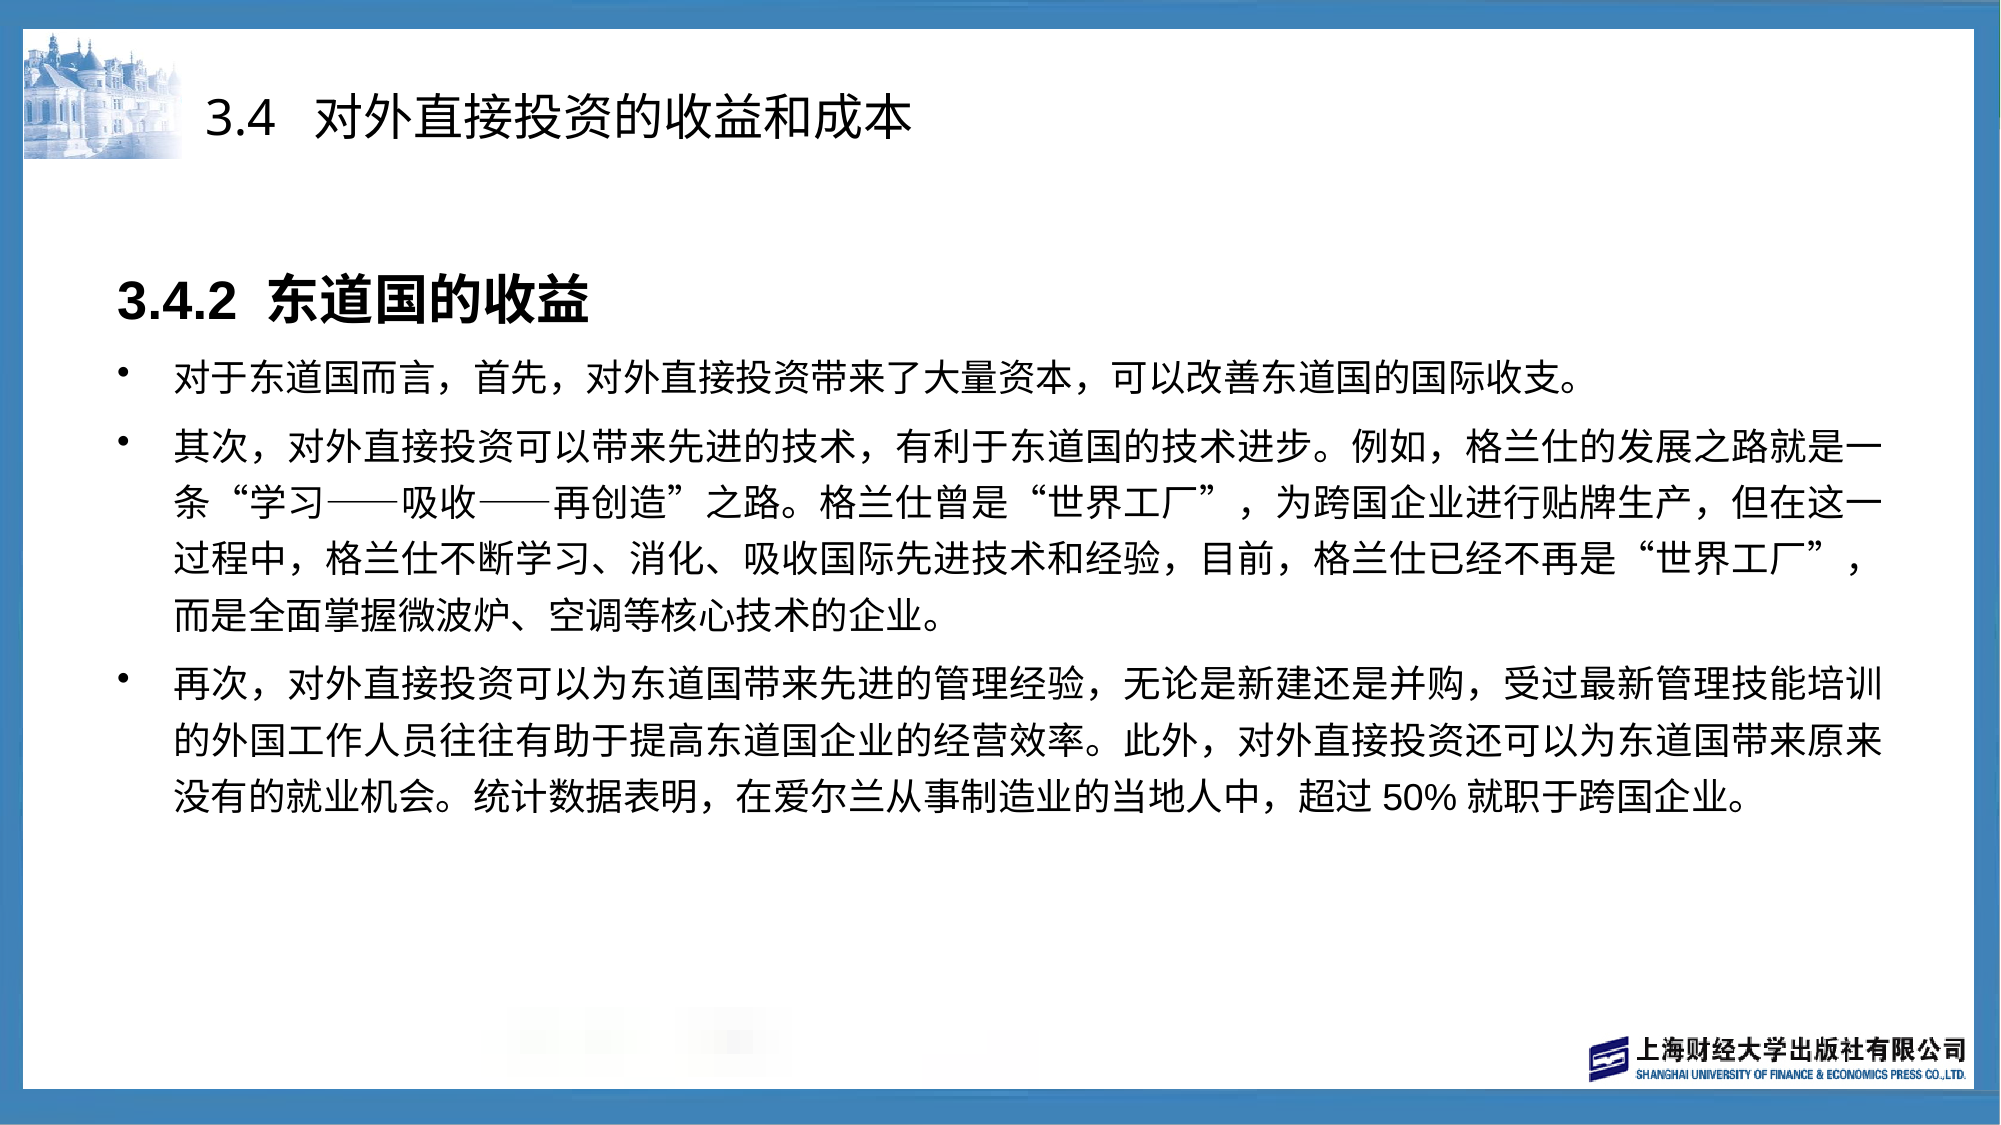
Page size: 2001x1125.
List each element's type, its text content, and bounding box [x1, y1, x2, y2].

list 3.4.2 东道国的收益 对于东道国而言，首先，对外直接投资带来了大量资本，可以改善东道国的国际收支。 其次，对外直接投资可以带来先进的技术，有利于东道国的技术进步。例如，格兰仕的发展之路就是一条“学习——吸收——再创造”之路。格兰仕曾是“世界工厂”，为跨国企业进行贴牌生产，但在这一过程中，格兰仕不断学习、消化、吸收国际先进技术和经验，目前，格兰仕已经不再是“世界工厂”，而是全面掌握微波炉、空调等核心技术的企业。 再次，对外直接投资可以为东道国带来先进的管理经验，无论是新建还是并购，受过最新管理技能培训的外国工作人员往往有助于提高东道国企业的经营效率。此外，对外直接投资还可以为东道国带来原来没有的就业机会。统计数据表明，在爱尔兰从事制造业的当地人中，超过50%就职于跨国企业。 [102, 241, 1898, 1065]
picture [0, 0, 2001, 1125]
title 3.4 对外直接投资的收益和成本 [190, 64, 1547, 168]
